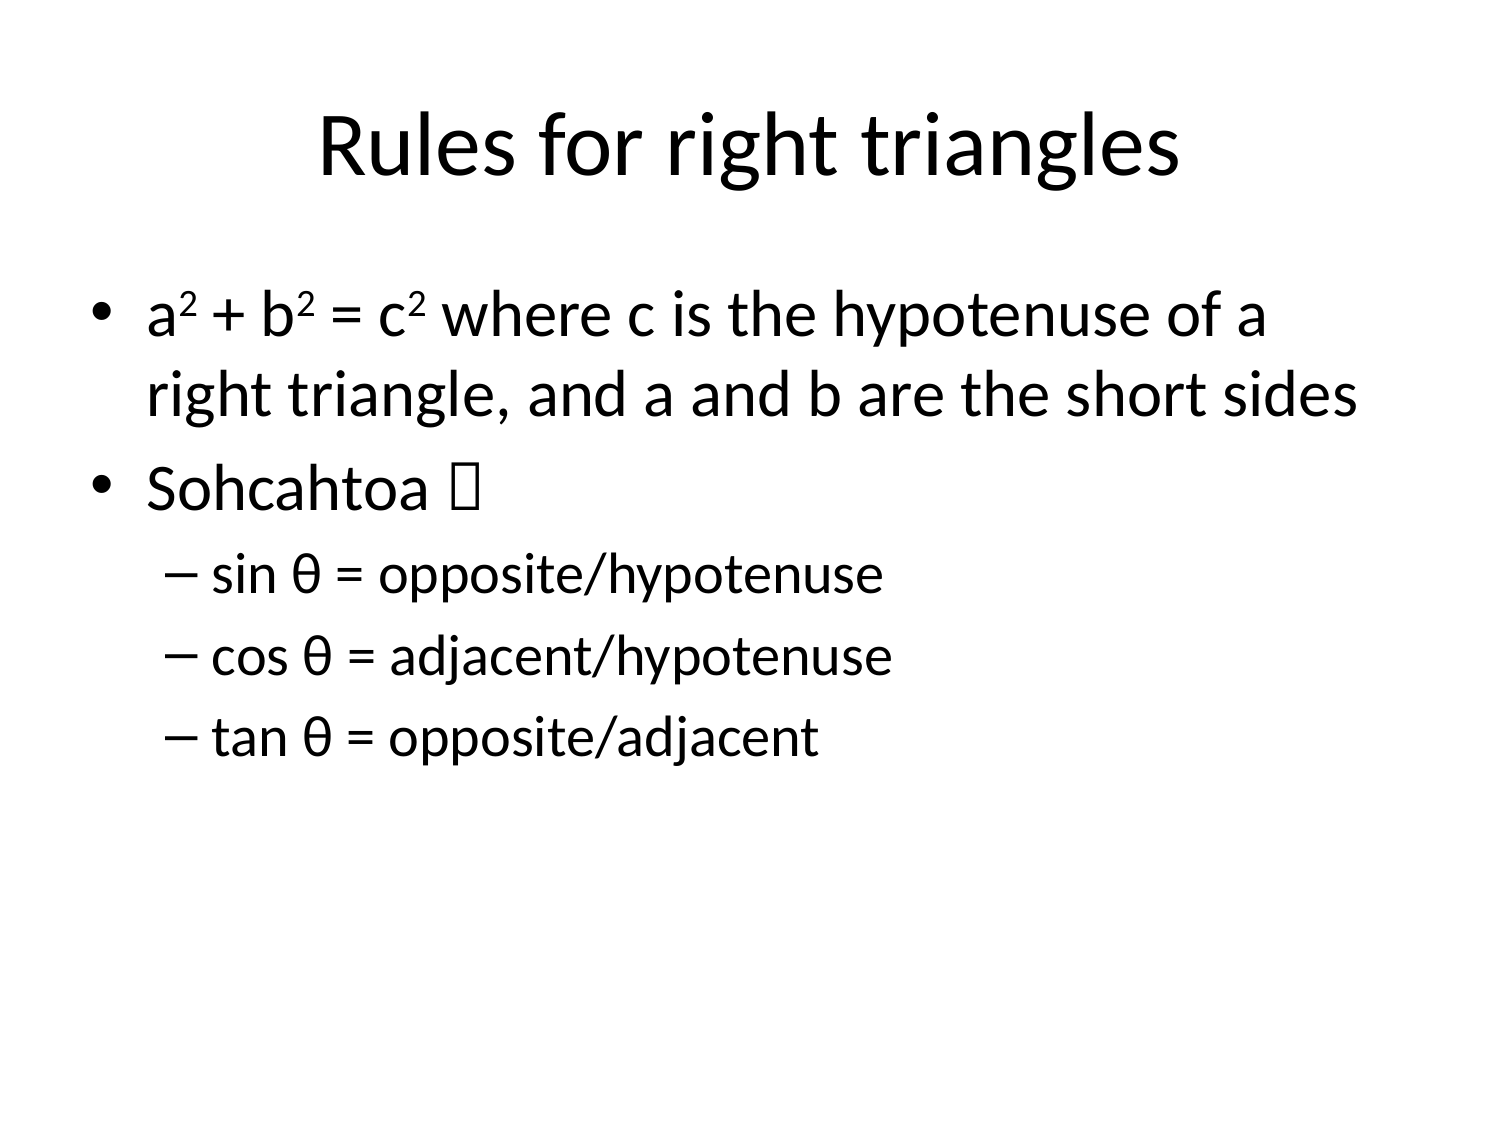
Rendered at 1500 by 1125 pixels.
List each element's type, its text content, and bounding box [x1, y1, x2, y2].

title Rules for right triangles [75, 45, 1425, 233]
list a2 + b2 = c2 where c is the hypotenuse of a right triangle, and a and b are the short sides Sohcahtoa  sin θ = opposite/hypotenuse cos θ = adjacent/hypotenuse tan θ = opposite/adjacent [75, 262, 1425, 1005]
